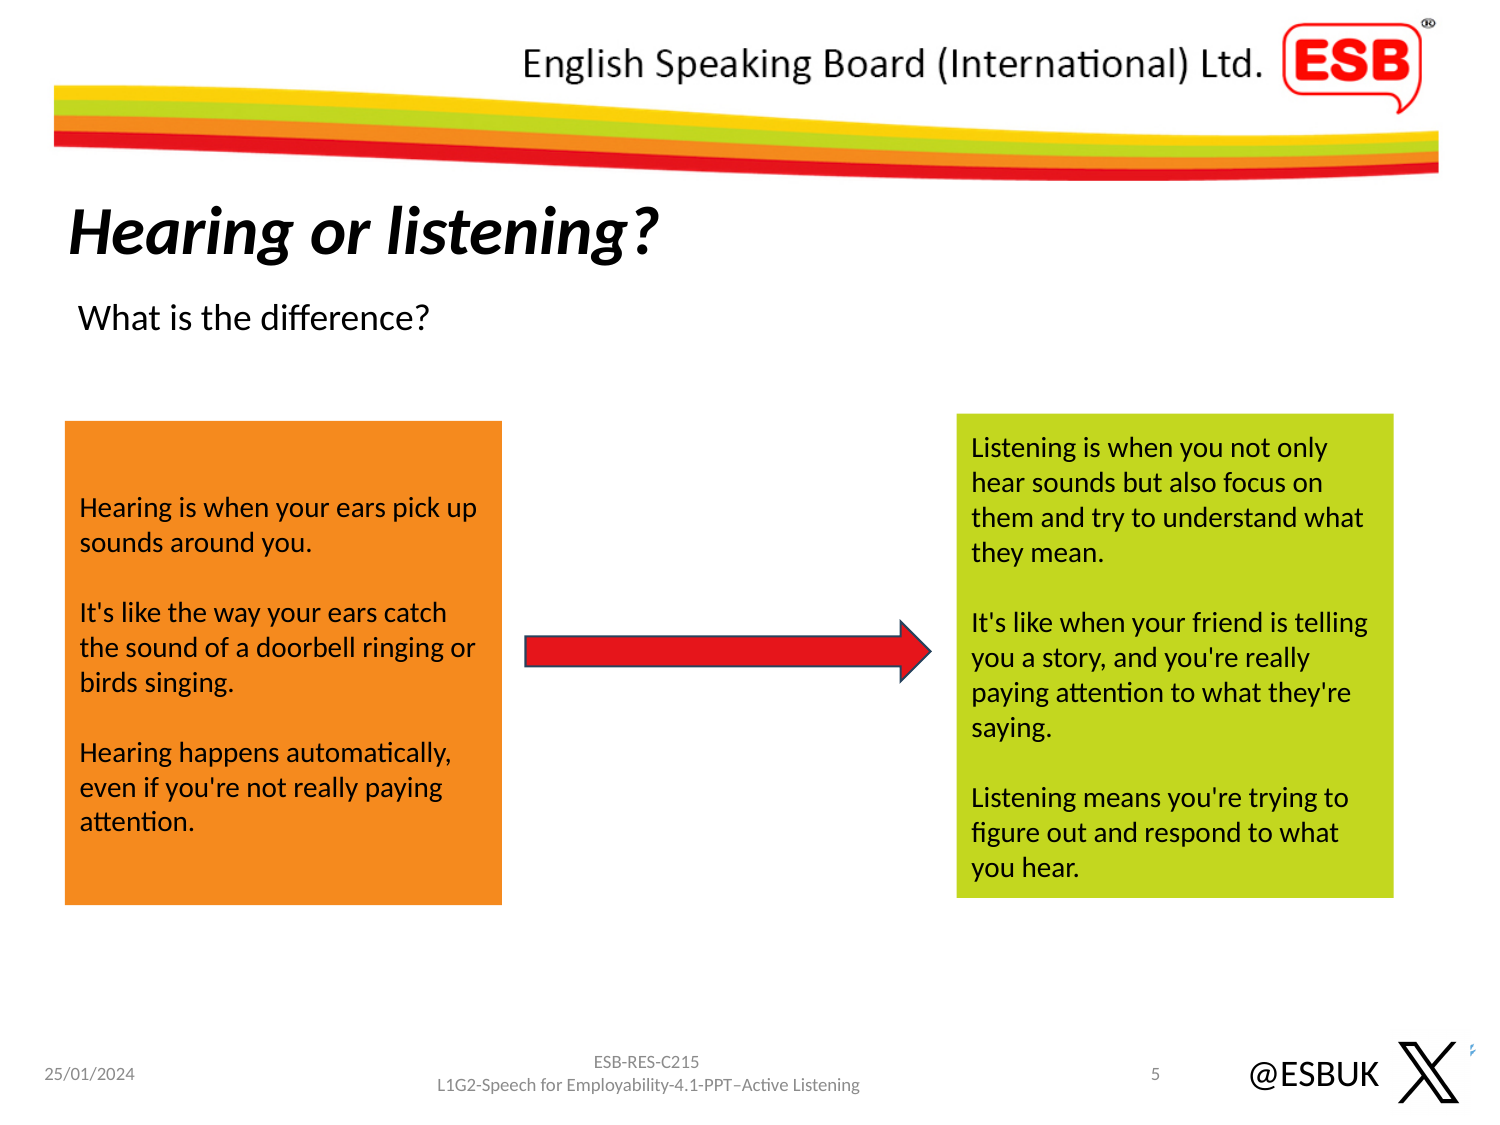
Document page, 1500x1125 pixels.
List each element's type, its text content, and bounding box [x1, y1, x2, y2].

text_box Listening is when you not only hear sounds but also focus on them and try to understand what they mean. It's like when your friend is telling you a story, and you're really paying attention to what they're saying. Listening means you're trying to figure out and respond to what you hear. [956, 413, 1395, 899]
text_box What is the difference? [63, 285, 820, 346]
picture [1390, 1029, 1476, 1116]
text_box Hearing is when your ears pick up sounds around you. It's like the way your ears catch the sound of a doorbell ringing or birds singing. Hearing happens automatically, even if you're not really paying attention. [64, 420, 503, 906]
picture [0, 0, 1500, 189]
title Hearing or listening? [53, 179, 1347, 286]
text_box [524, 619, 932, 684]
slide_number 5 [930, 1042, 1176, 1103]
footer ESB-RES-C215 L1G2-Speech for Employability-4.1-PPT–Active Listening [395, 1042, 902, 1103]
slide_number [29, 1042, 367, 1103]
